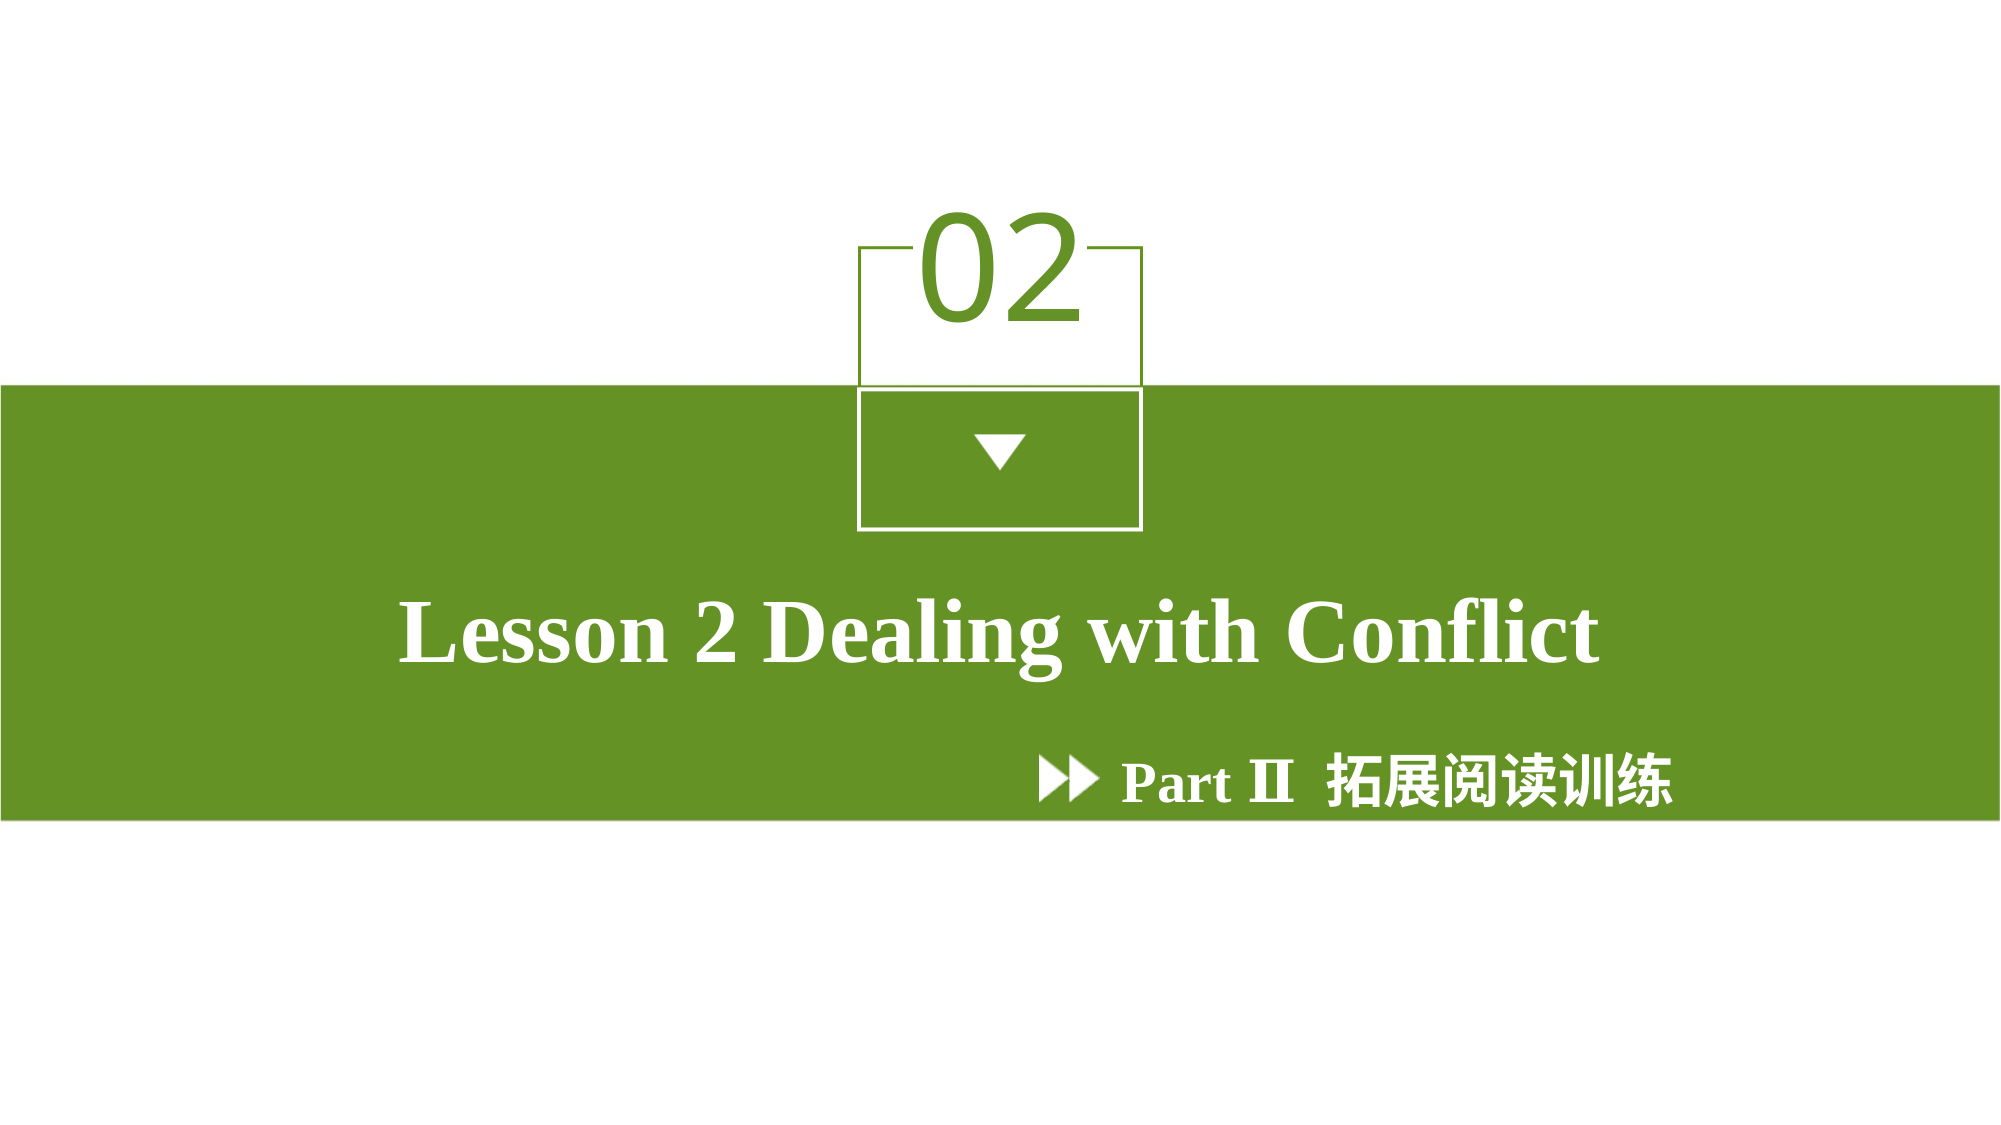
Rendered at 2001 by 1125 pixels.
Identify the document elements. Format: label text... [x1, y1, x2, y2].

text_box 02 [896, 171, 1106, 353]
text_box Lesson 2 Dealing with Conflict [0, 518, 2000, 732]
picture [0, 0, 2000, 518]
picture [0, 732, 2000, 1125]
text_box Part Ⅱ 拓展阅读训练 [1121, 738, 1997, 821]
